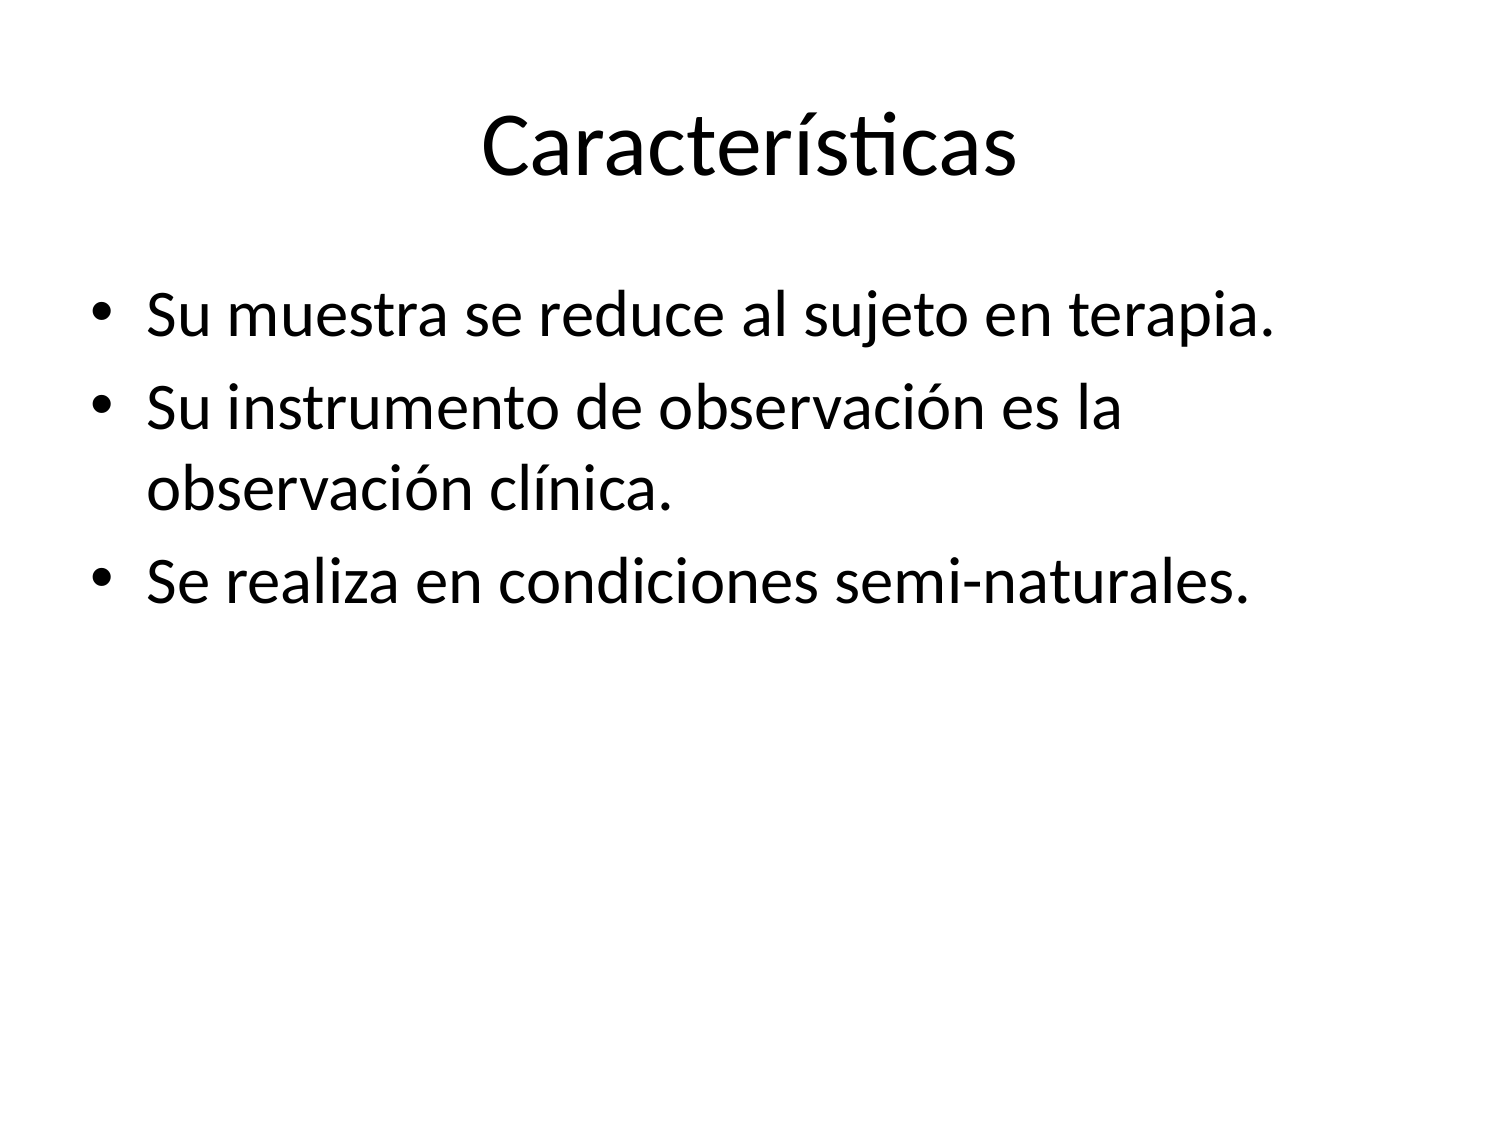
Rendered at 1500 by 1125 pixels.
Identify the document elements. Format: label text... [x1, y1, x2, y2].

list Su muestra se reduce al sujeto en terapia. Su instrumento de observación es la observación clínica. Se realiza en condiciones semi-naturales. [75, 262, 1425, 1005]
title Características [75, 45, 1425, 233]
